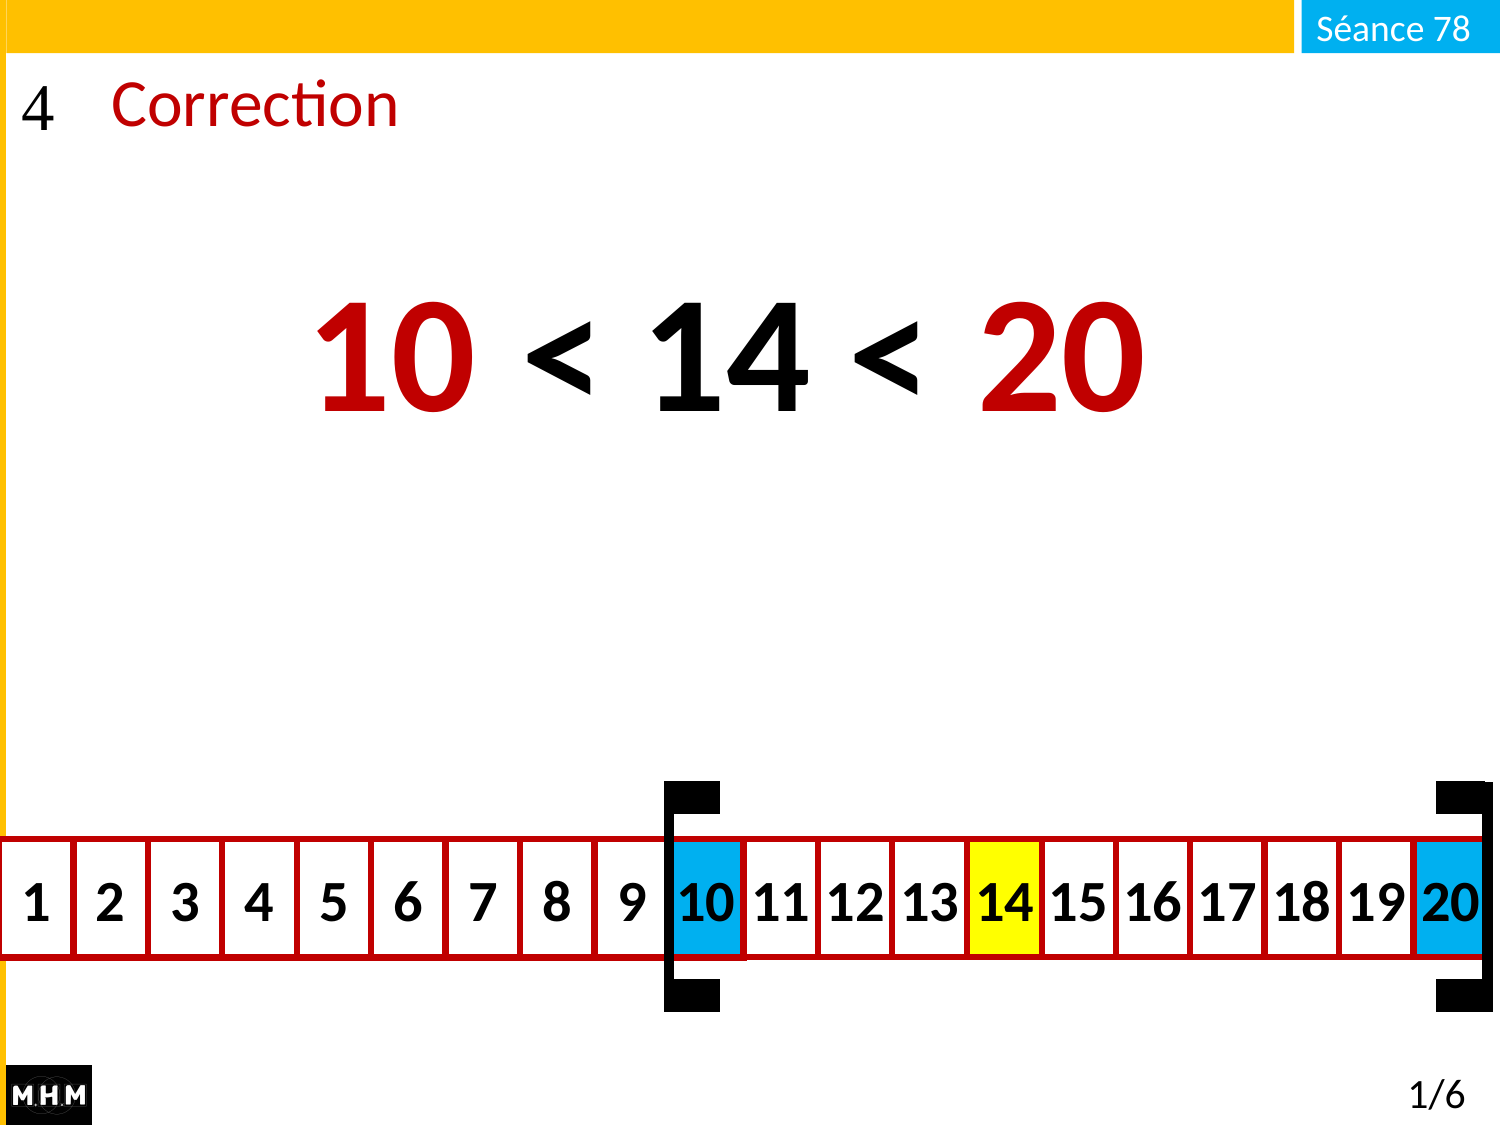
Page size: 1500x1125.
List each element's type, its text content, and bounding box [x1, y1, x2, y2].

text_box 10 [276, 237, 506, 452]
text_box 20 [947, 237, 1176, 452]
title Correction [96, 60, 1391, 149]
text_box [1437, 782, 1492, 1011]
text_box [664, 782, 720, 1011]
picture [6, 1065, 92, 1125]
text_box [0, 838, 664, 958]
text_box … < 14 < … [348, 237, 1105, 453]
list 1/6 [1373, 1064, 1500, 1125]
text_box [720, 838, 1437, 958]
